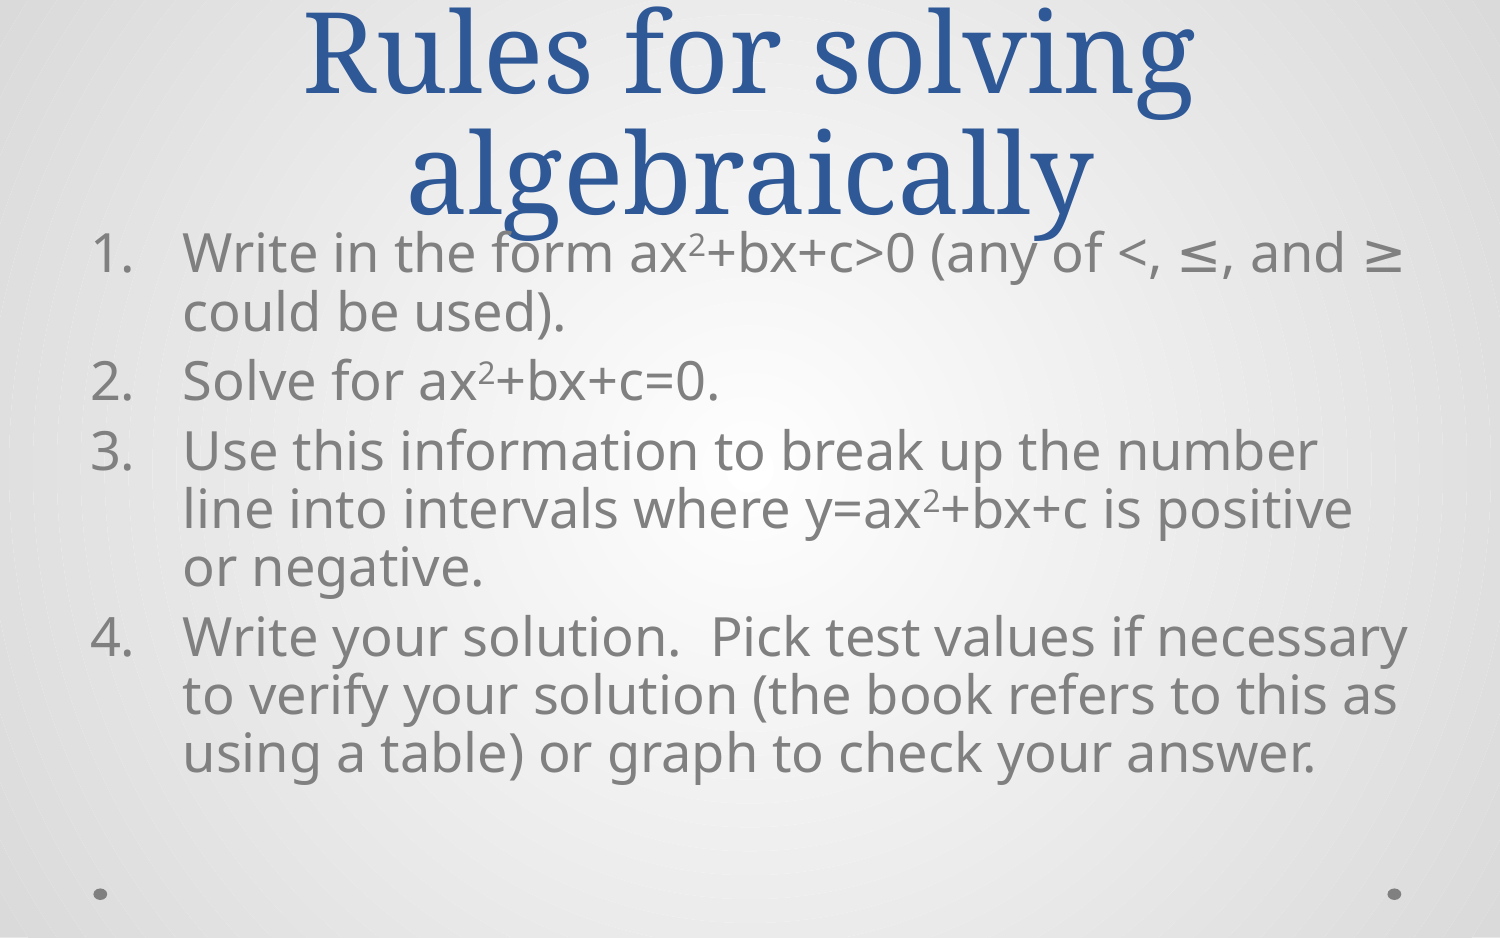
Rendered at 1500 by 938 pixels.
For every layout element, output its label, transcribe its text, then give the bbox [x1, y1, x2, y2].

list Write in the form ax2+bx+c>0 (any of <, ≤, and ≥ could be used). Solve for ax2+bx+c=0. Use this information to break up the number line into intervals where y=ax2+bx+c is positive or negative. Write your solution. Pick test values if necessary to verify your solution (the book refers to this as using a table) or graph to check your answer. [75, 218, 1425, 838]
title Rules for solving algebraically [75, 87, 1425, 218]
